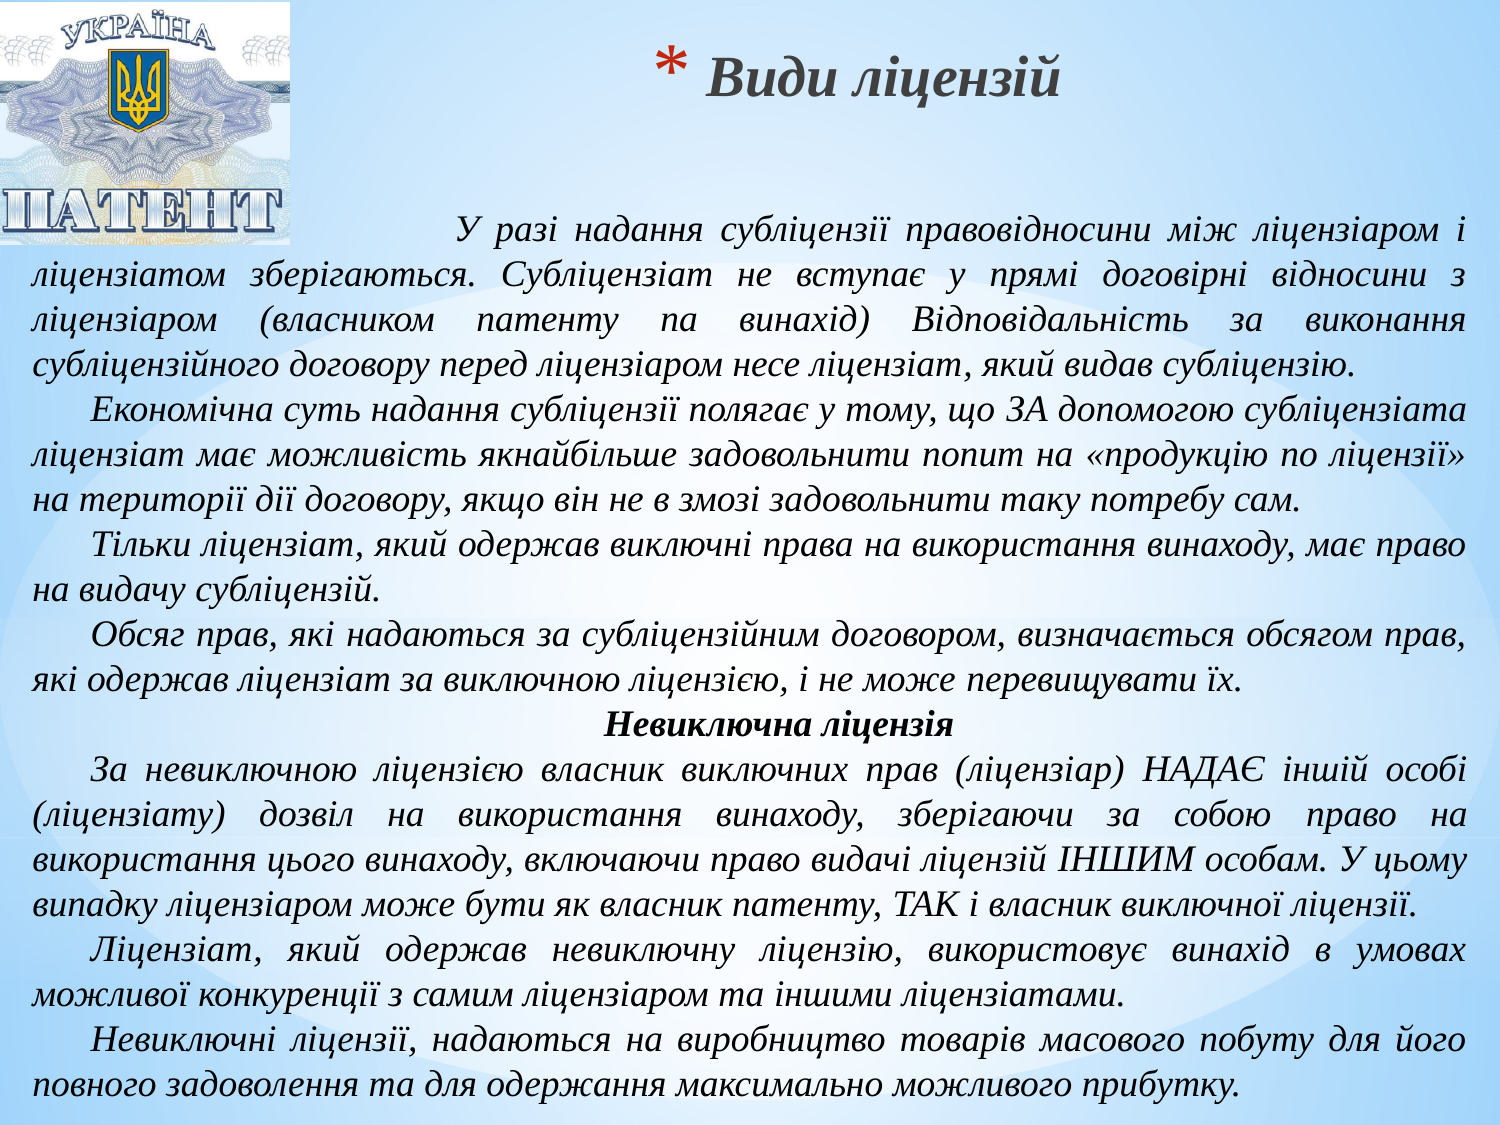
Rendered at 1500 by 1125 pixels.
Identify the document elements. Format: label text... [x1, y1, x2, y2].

text_box Види ліцензій [295, 30, 1427, 138]
picture [0, 2, 290, 245]
text_box У разі надання субліцензії правовідносини між ліцензіаром і ліцензіатом зберігаються. Субліцензіат не вступає у прямі договірні відносини з ліцензіаром (власником патенту па винахід) Відповідальність за виконання субліцензійного договору перед ліцензіаром несе ліцензіат, який видав субліцензію. Економічна суть надання субліцензії полягає у тому, що за допомогою субліцензіата ліцензіат має можливість якнайбільше задовольнити попит на «продукцію по ліцензії» на території дії договору, якщо він не в змозі задовольнити таку потребу сам. Тільки ліцензіат, який одержав виключні права на використання винаходу, має право на видачу субліцензій. Обсяг прав, які надаються за субліцензійним договором, визначається обсягом прав, які одержав ліцензіат за виключною ліцензією, і не може перевищувати їх. Невиключна ліцензія За невиключною ліцензією власник виключних прав (ліцензіар) надає іншій особі (ліцензіату) дозвіл на використання винаходу, зберігаючи за собою право на використання цього винаходу, включаючи право видачі ліцензій іншим особам. У цьому випадку ліцензіаром може бути як власник патенту, так і власник виключної ліцензії. Ліцензіат, який одержав невиключну ліцензію, використовує винахід в умовах можливої конкуренції з самим ліцензіаром та іншими ліцензіатами. Невиключні ліцензії, надаються на виробництво товарів масового побуту для його повного задоволення та для одержання максимально можливого прибутку. [17, 196, 1483, 1111]
